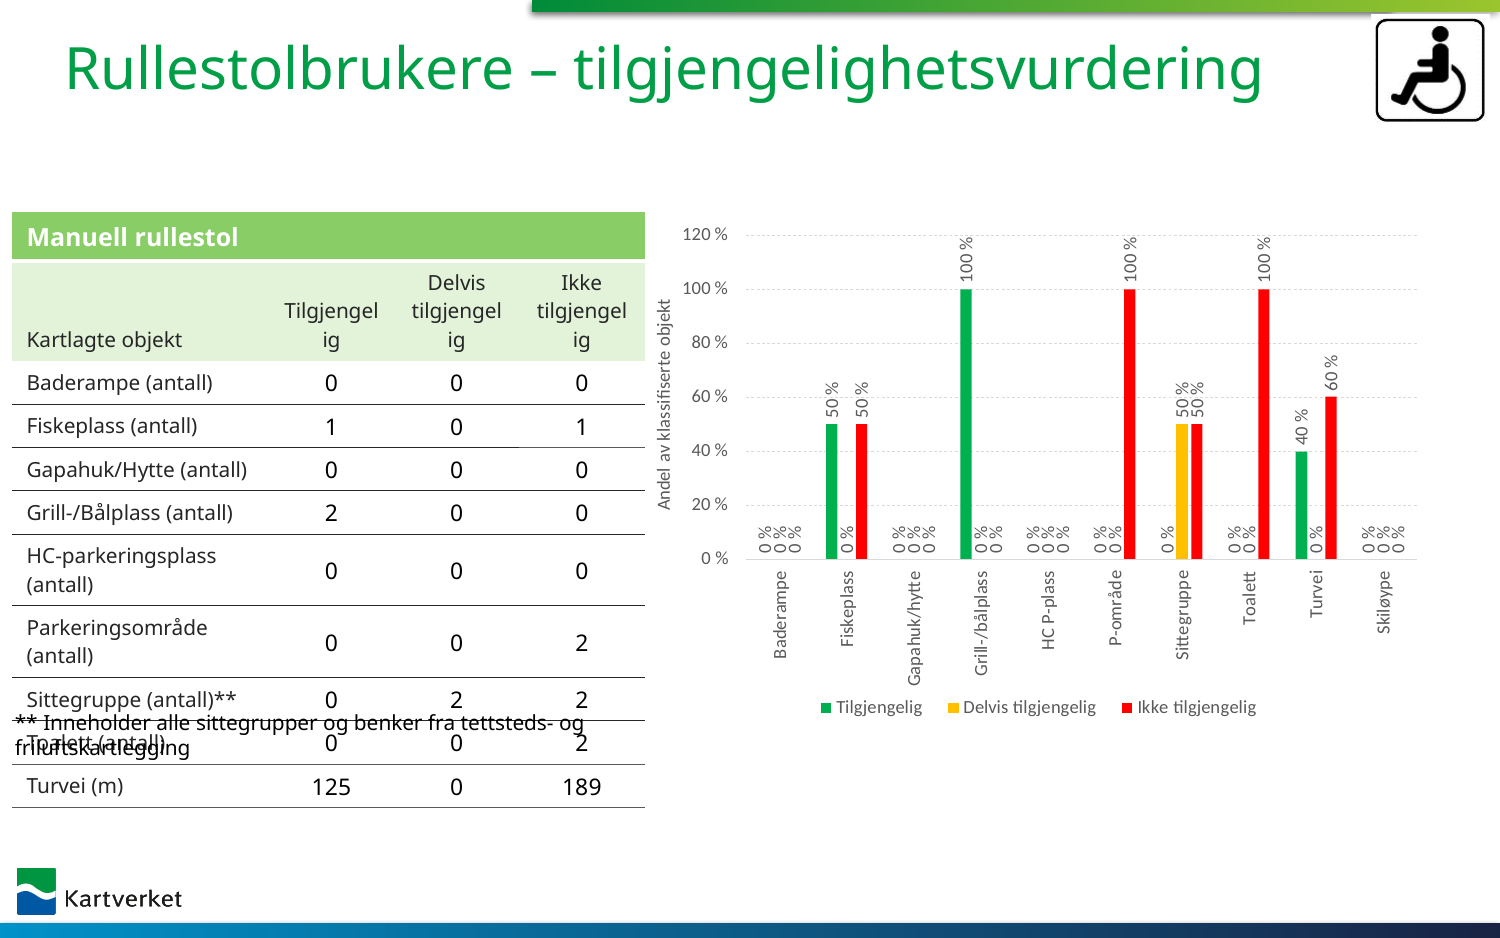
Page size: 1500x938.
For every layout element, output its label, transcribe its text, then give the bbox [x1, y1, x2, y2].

table_cell 0 [394, 361, 519, 404]
table_cell 2 [519, 606, 638, 677]
table_cell 0 [394, 448, 519, 490]
table_cell 1 [519, 405, 638, 447]
table_cell Delvis tilgjengelig [394, 263, 519, 361]
text_box Rullestolbrukere – tilgjengelighetsvurdering [49, 12, 1372, 109]
picture [1371, 13, 1491, 127]
table_cell Tilgjengelig [269, 263, 394, 361]
table_cell HC-parkeringsplass (antall) [12, 535, 269, 605]
table_cell 0 [519, 361, 638, 404]
table_cell Fiskeplass (antall) [12, 405, 269, 447]
table_cell 0 [519, 448, 638, 490]
table_cell Turvei (m) [12, 768, 269, 807]
table_cell Grill-/Bålplass (antall) [12, 491, 269, 534]
table_cell 0 [269, 448, 394, 490]
picture [643, 218, 1427, 728]
table_cell 0 [269, 535, 394, 605]
table_cell 1 [269, 405, 394, 447]
table_cell Ikke tilgjengelig [519, 263, 638, 361]
table_cell 0 [519, 491, 638, 534]
table_cell 125 [269, 768, 394, 807]
table_cell Sittegruppe (antall)** [12, 678, 269, 702]
table_cell 0 [394, 405, 519, 447]
table_cell Baderampe (antall) [12, 361, 269, 404]
table_cell Parkeringsområde (antall) [12, 606, 269, 677]
text_box ** Inneholder alle sittegrupper og benker fra tettsteds- og friluftskartlegging [0, 702, 745, 768]
table_cell Gapahuk/Hytte (antall) [12, 448, 269, 490]
table_cell 2 [269, 491, 394, 534]
table_cell 189 [519, 768, 645, 807]
table_cell 0 [394, 768, 519, 807]
table_cell Kartlagte objekt [12, 263, 269, 361]
table_cell 0 [394, 535, 519, 605]
table_header Manuell rullestol [12, 212, 645, 259]
table_cell 2 [519, 678, 638, 702]
table_cell 0 [269, 361, 394, 404]
table_cell 0 [394, 491, 519, 534]
table_cell 0 [269, 678, 394, 702]
table_cell 0 [519, 535, 638, 605]
table_cell 0 [269, 606, 394, 677]
table_cell 0 [394, 606, 519, 677]
table_cell 2 [394, 678, 519, 702]
